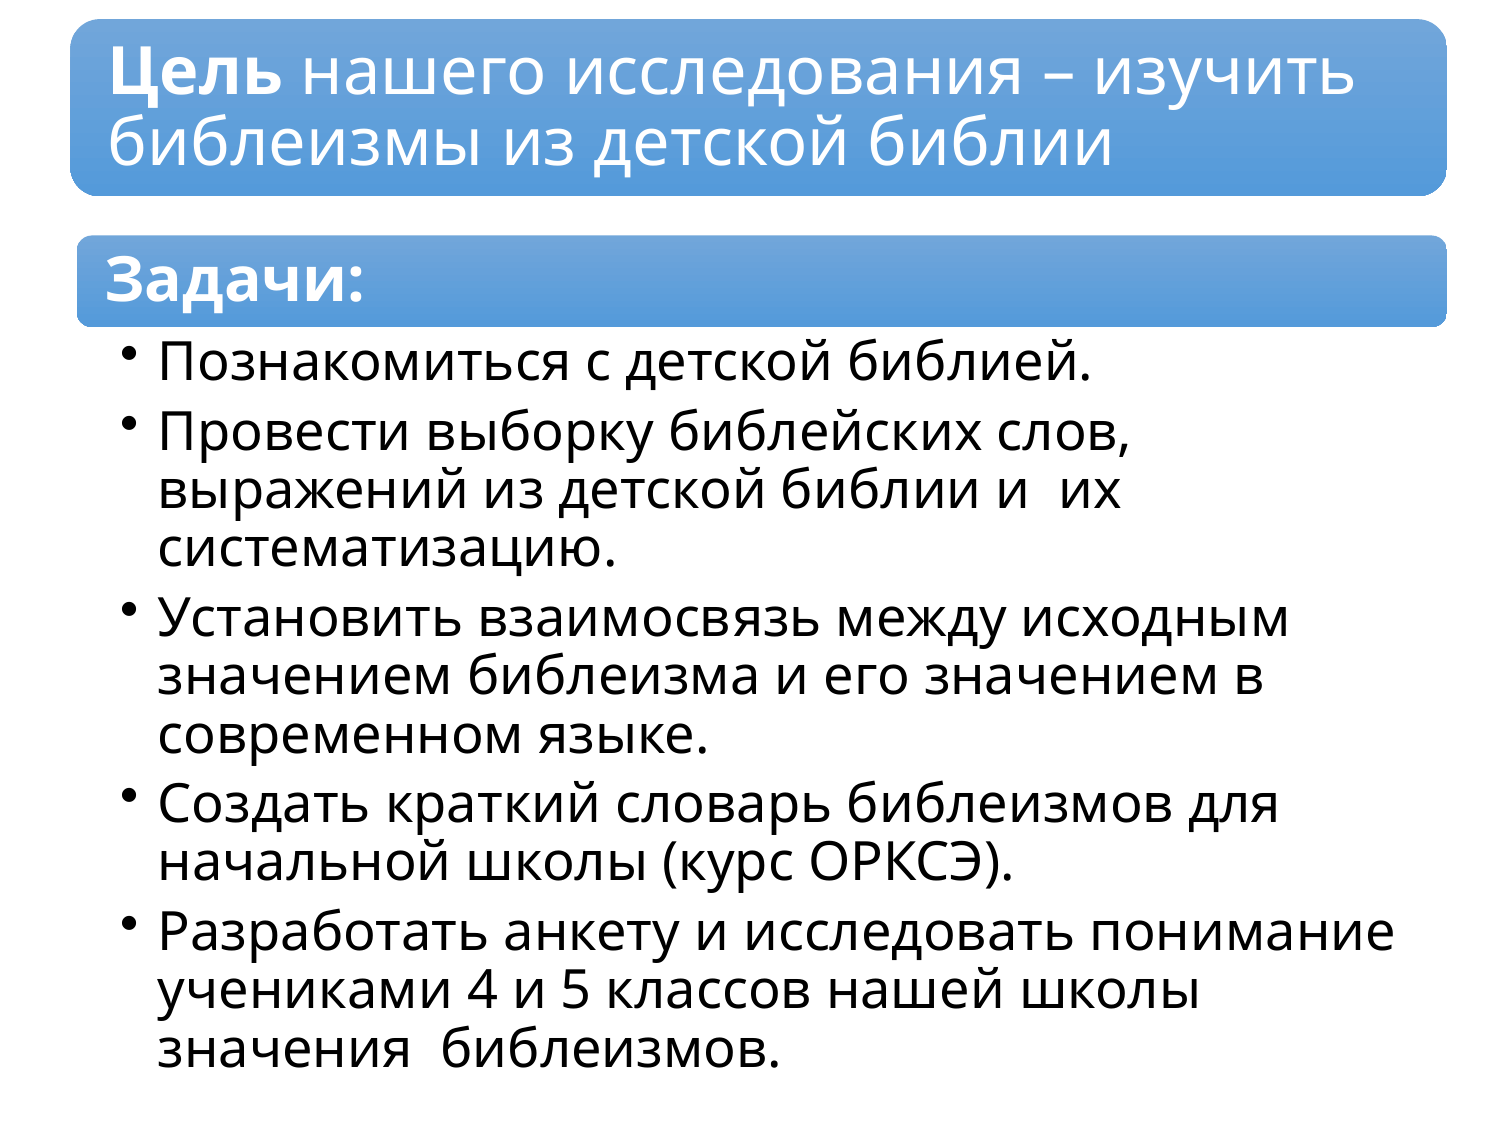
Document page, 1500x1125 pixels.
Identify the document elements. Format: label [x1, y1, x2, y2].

text_box [76, 231, 1447, 1071]
text_box [70, 19, 1447, 197]
